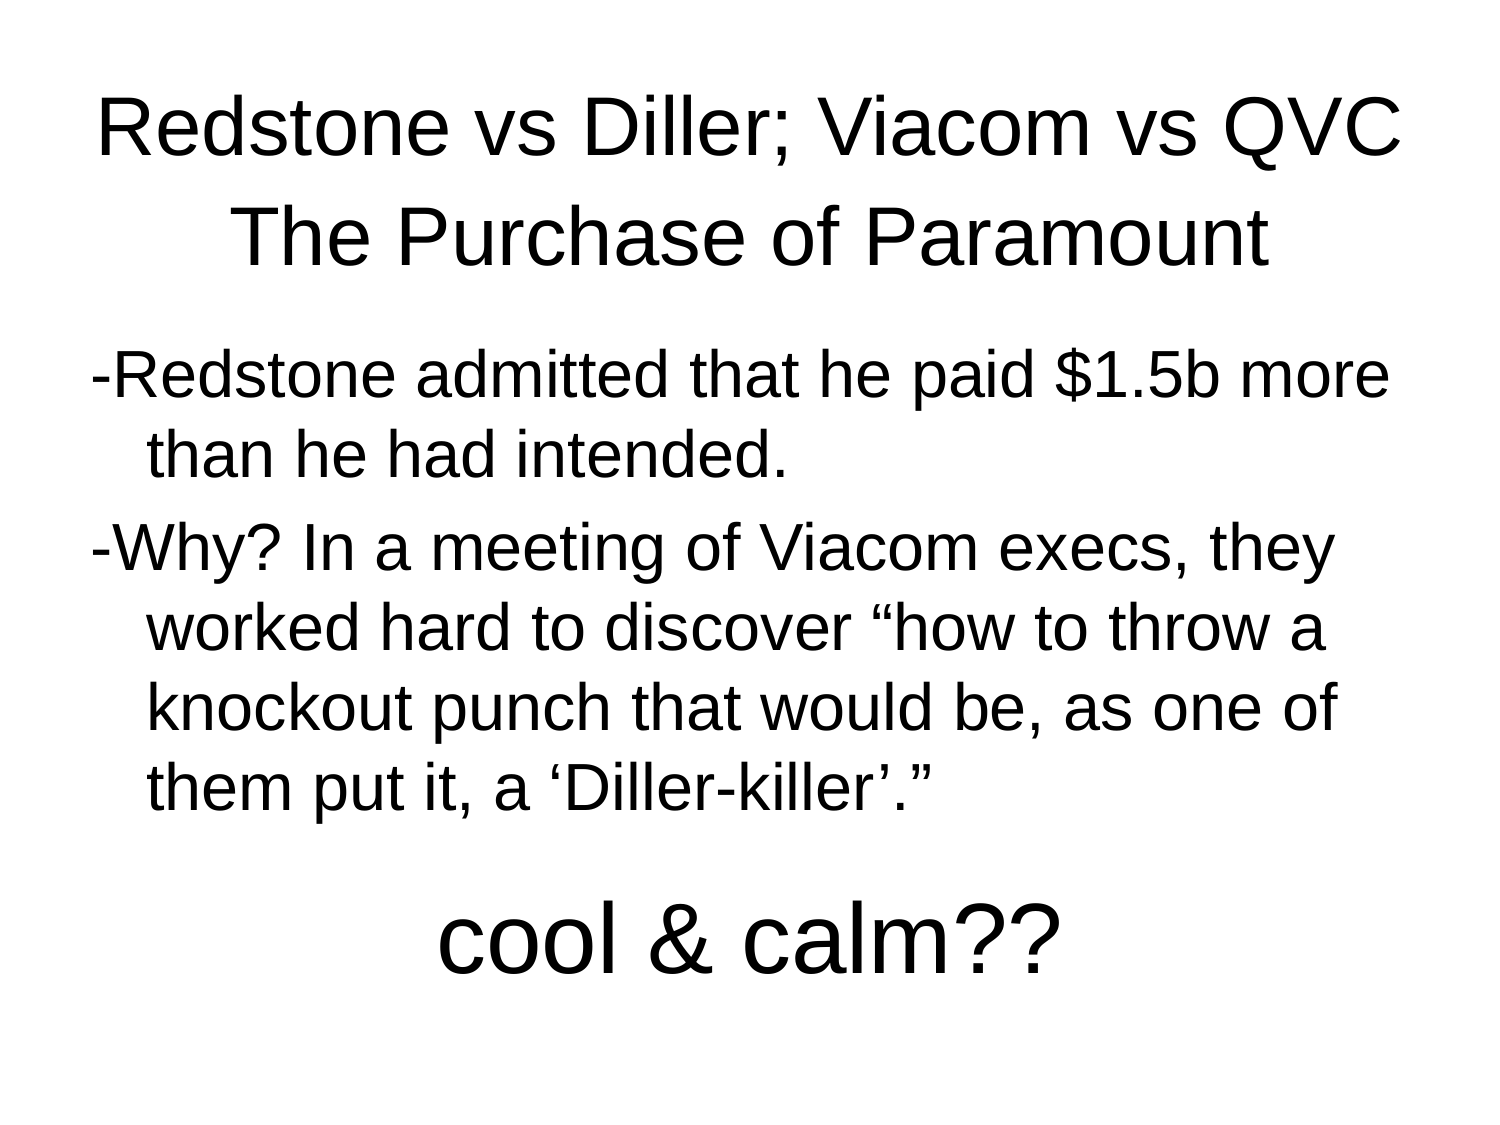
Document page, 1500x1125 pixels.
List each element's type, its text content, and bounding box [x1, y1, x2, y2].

list The Purchase of Paramount -Redstone admitted that he paid $1.5b more than he had intended. -Why? In a meeting of Viacom execs, they worked hard to discover “how to throw a knockout punch that would be, as one of them put it, a ‘Diller-killer’.” cool & calm?? [74, 174, 1426, 1026]
title Redstone vs Diller; Viacom vs QVC [74, 44, 1426, 174]
